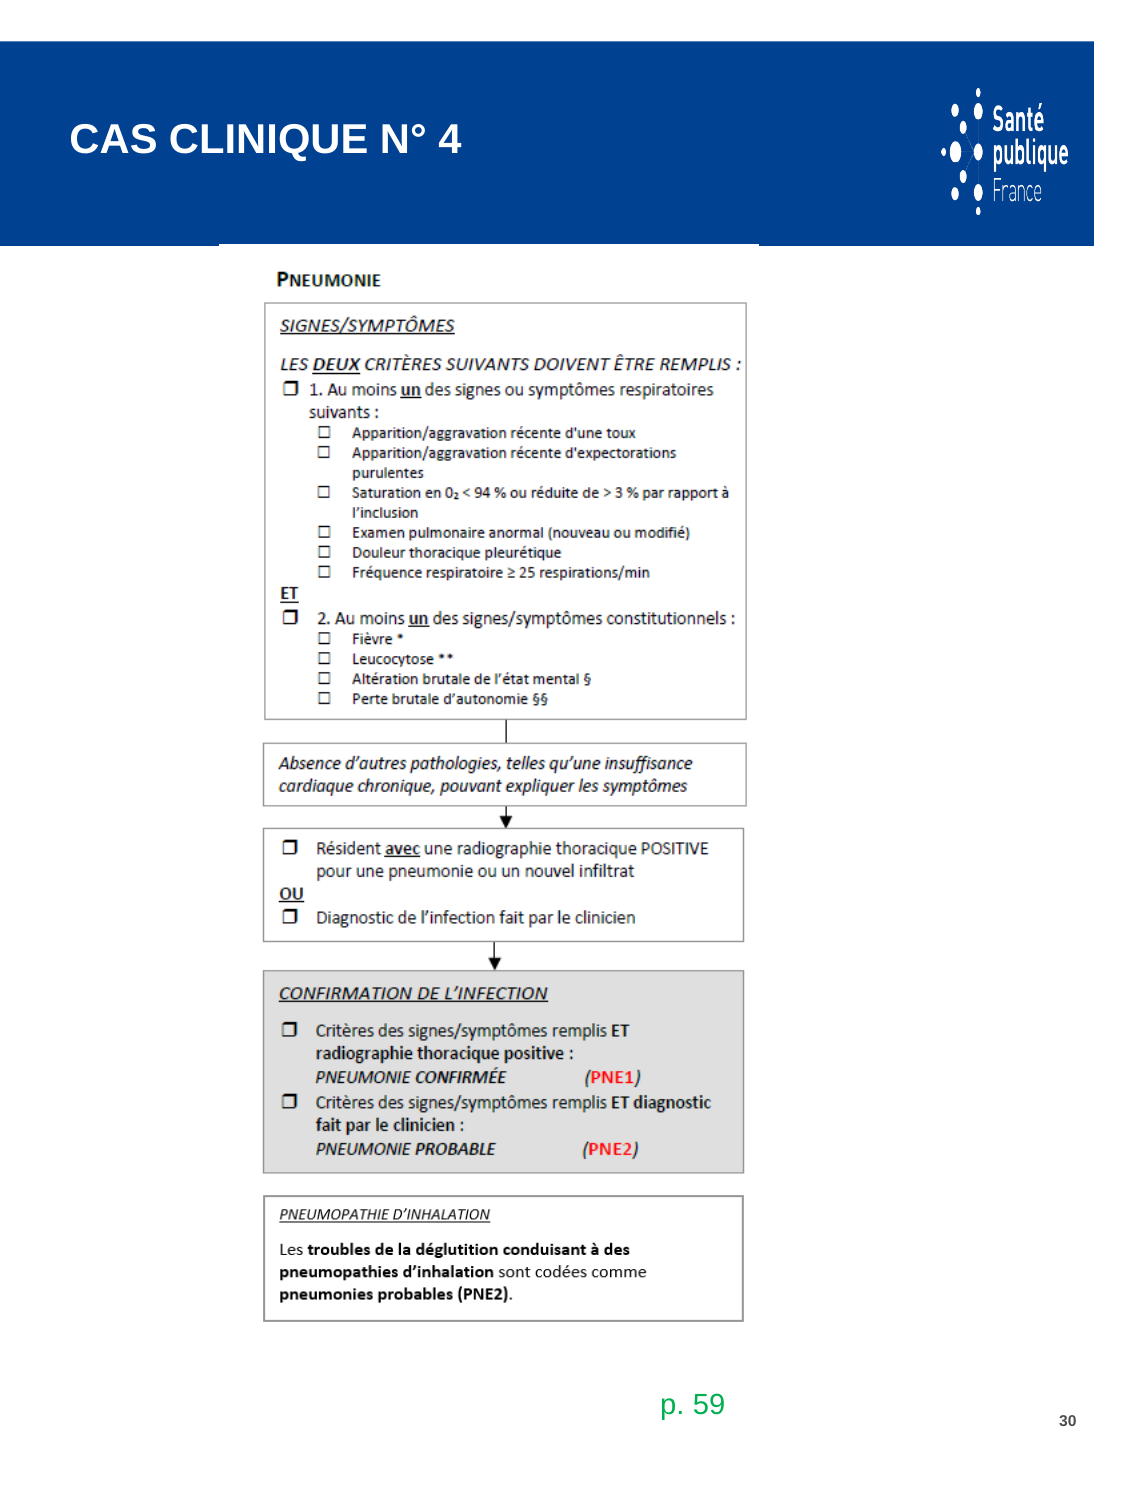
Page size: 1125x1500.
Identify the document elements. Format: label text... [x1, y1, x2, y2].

text_box p. 59 [645, 1378, 741, 1428]
picture [219, 244, 759, 1329]
picture [941, 88, 1068, 215]
text_box Cas clinique n° 4 [54, 39, 897, 245]
